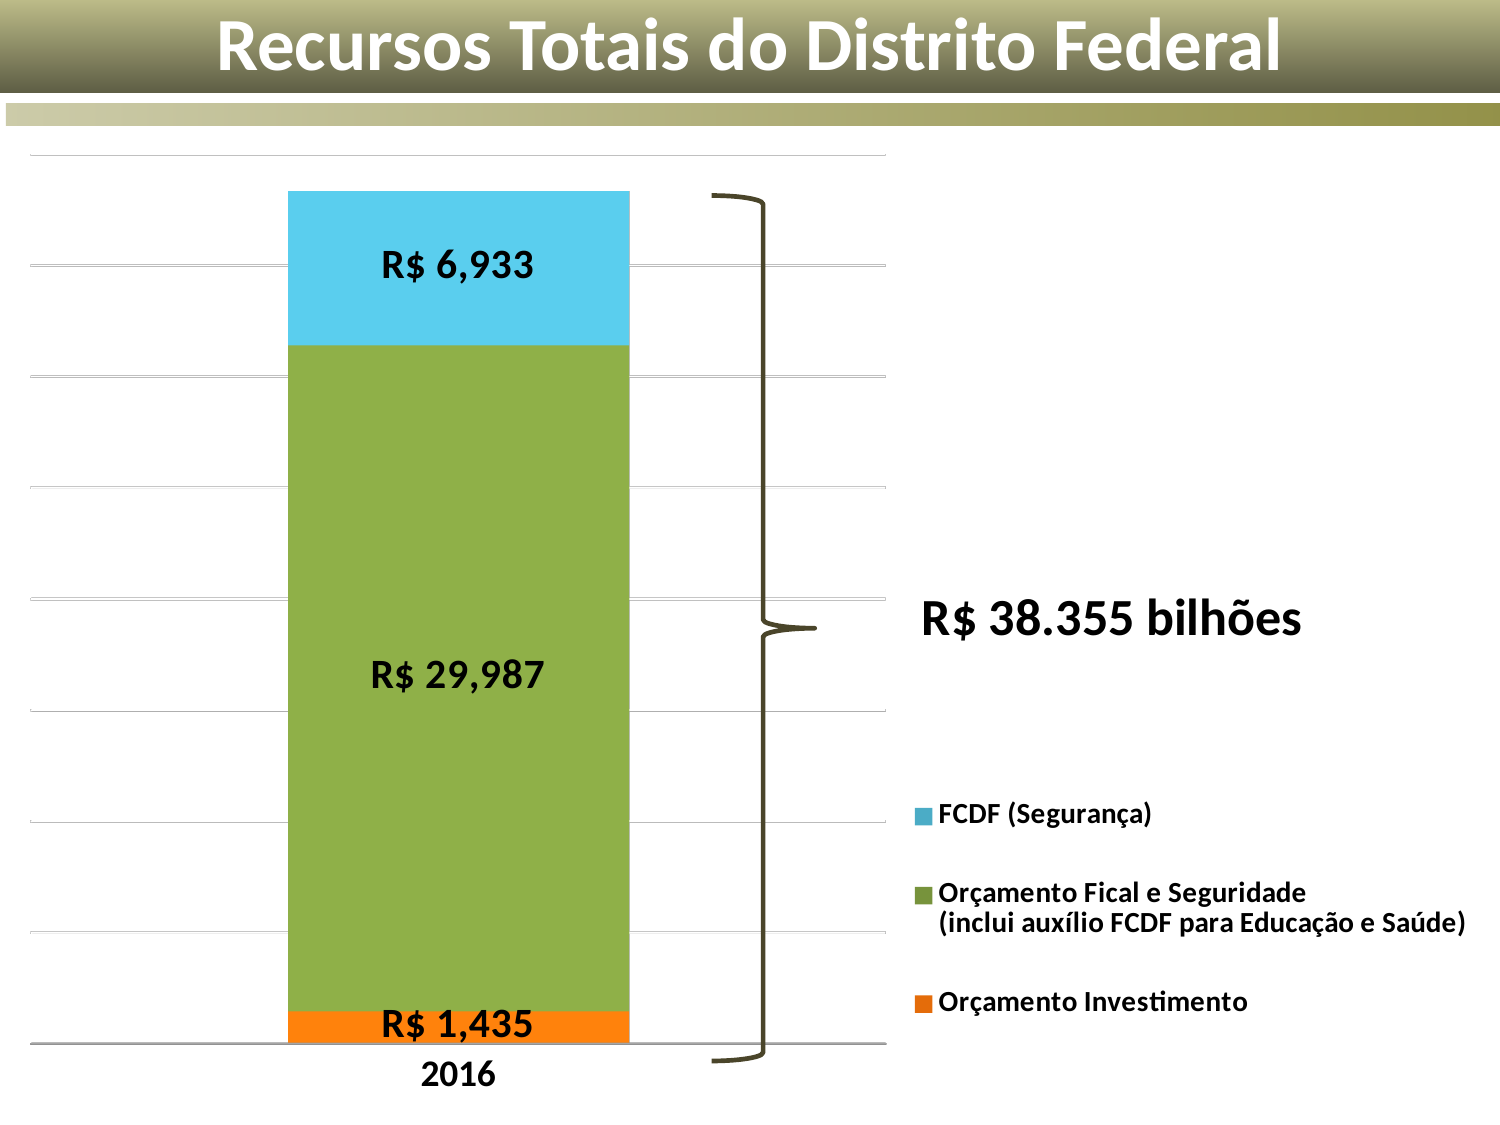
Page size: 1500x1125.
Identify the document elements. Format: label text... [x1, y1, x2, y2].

chart [0, 125, 1500, 1125]
text_box Recursos Totais do Distrito Federal [0, 0, 1500, 93]
text_box [5, 103, 1500, 125]
